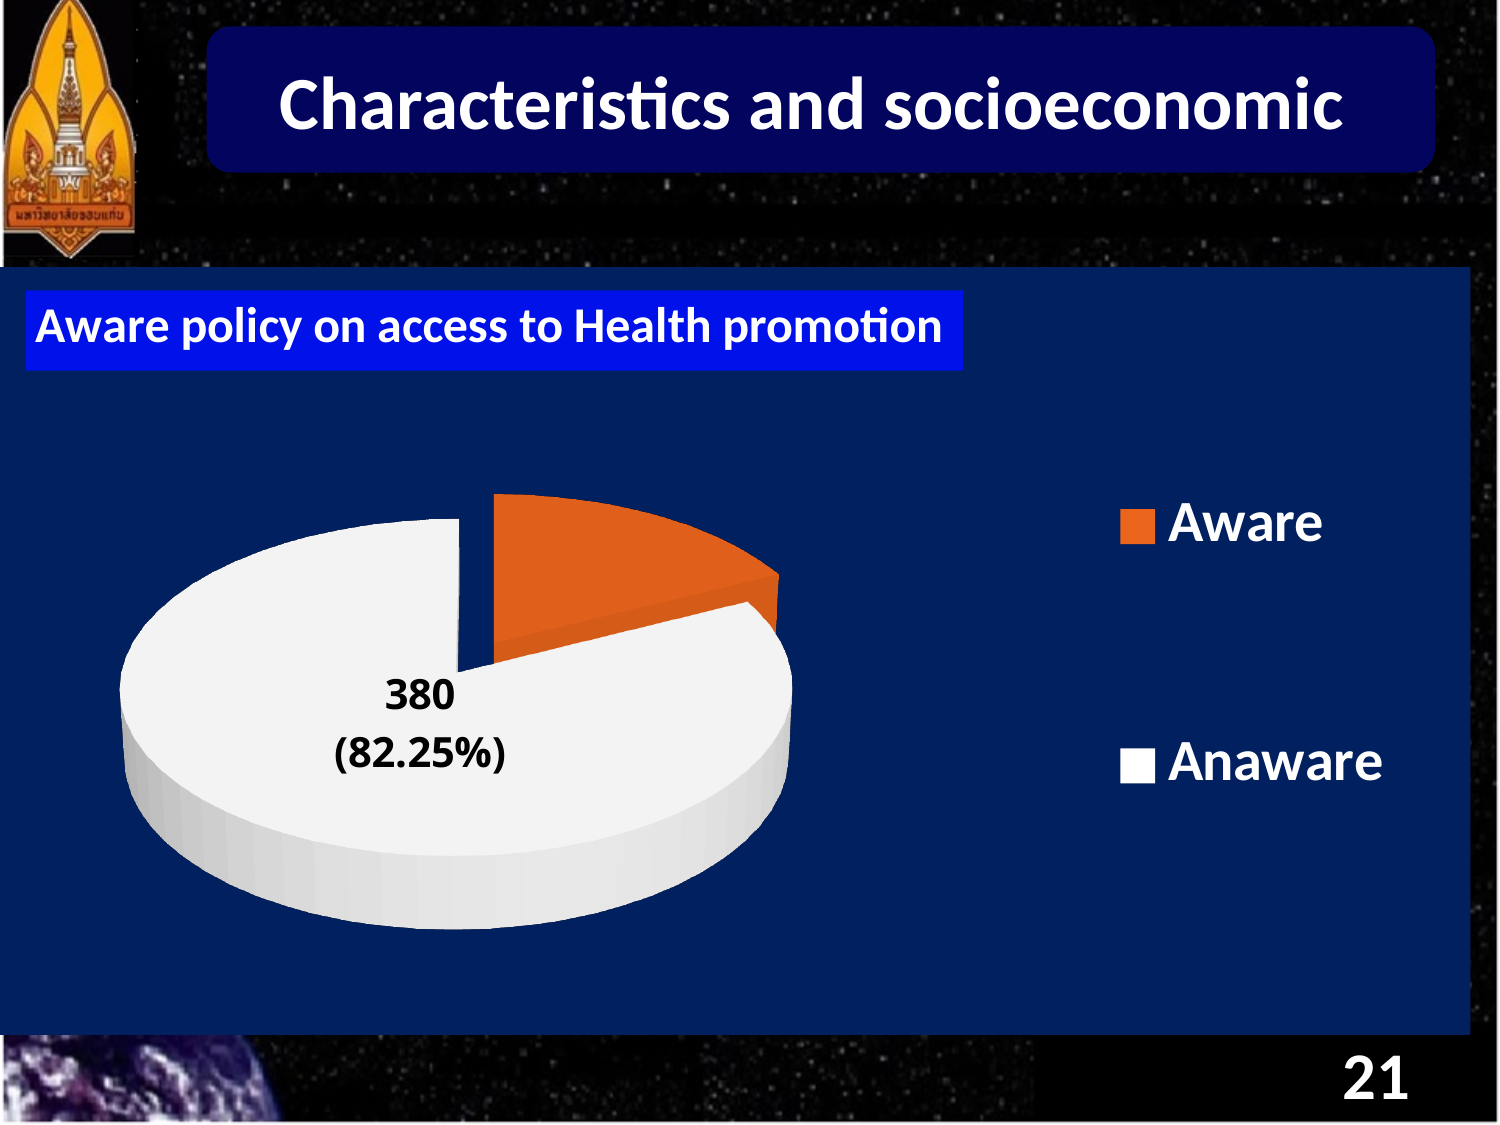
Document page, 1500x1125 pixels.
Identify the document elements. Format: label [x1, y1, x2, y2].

picture [0, 0, 1500, 1125]
chart [0, 266, 1471, 1036]
